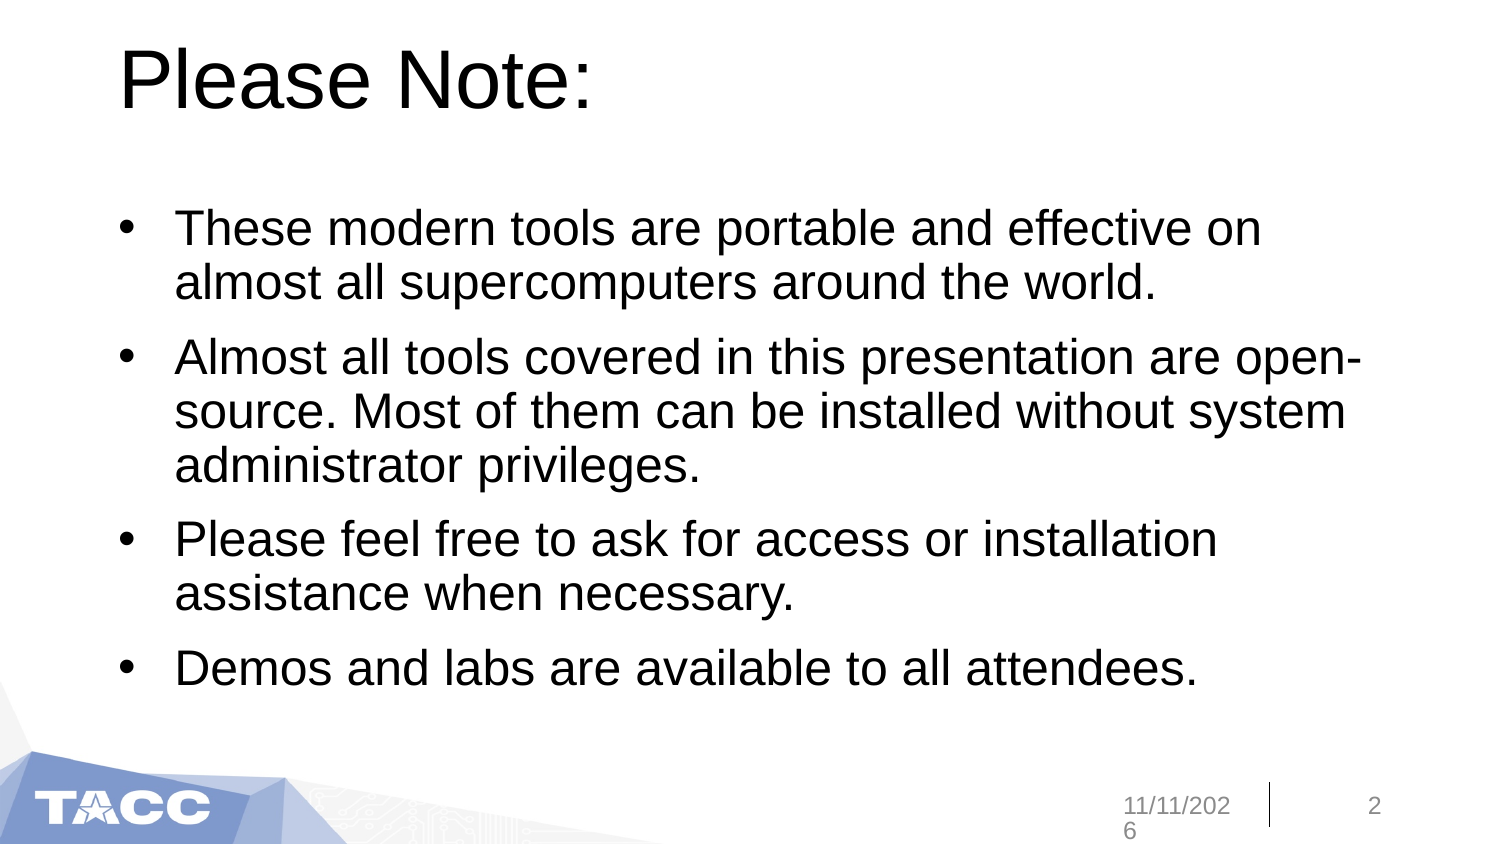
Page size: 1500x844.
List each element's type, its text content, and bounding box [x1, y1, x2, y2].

picture [0, 0, 1500, 844]
title Please Note: [103, 0, 1397, 164]
list These modern tools are portable and effective on almost all supercomputers around the world. Almost all tools covered in this presentation are open-source. Most of them can be installed without system administrator privileges. Please feel free to ask for access or installation assistance when necessary. Demos and labs are available to all attendees. [103, 194, 1416, 746]
slide_number 2 [1284, 782, 1397, 827]
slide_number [1108, 782, 1255, 827]
